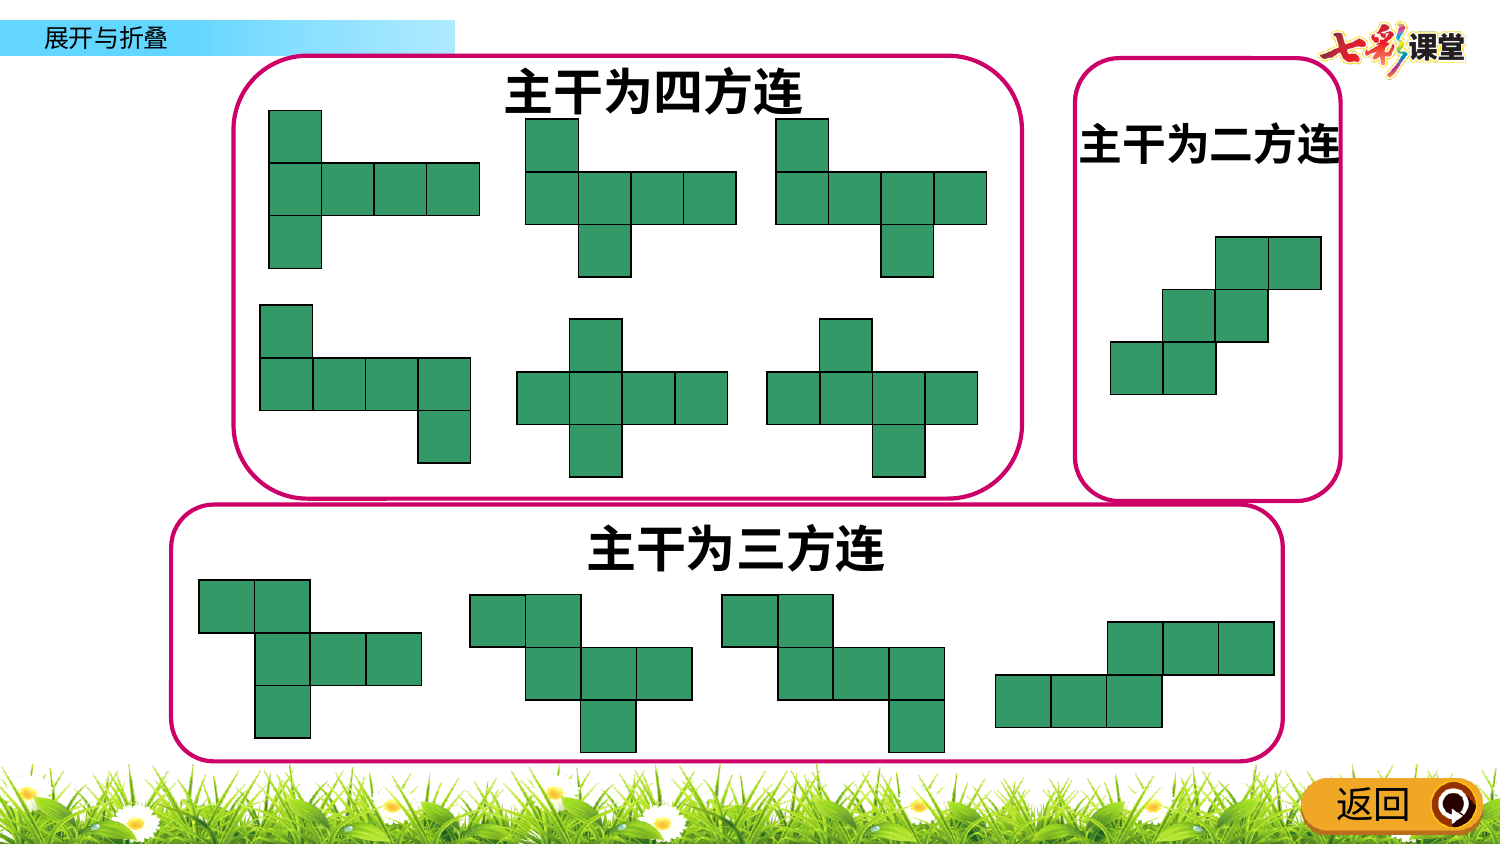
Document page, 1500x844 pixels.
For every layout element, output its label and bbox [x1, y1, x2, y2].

text_box [233, 54, 1023, 499]
text_box [1065, 57, 1354, 502]
text_box [170, 504, 1284, 762]
picture [1316, 20, 1468, 80]
picture [0, 764, 1500, 844]
